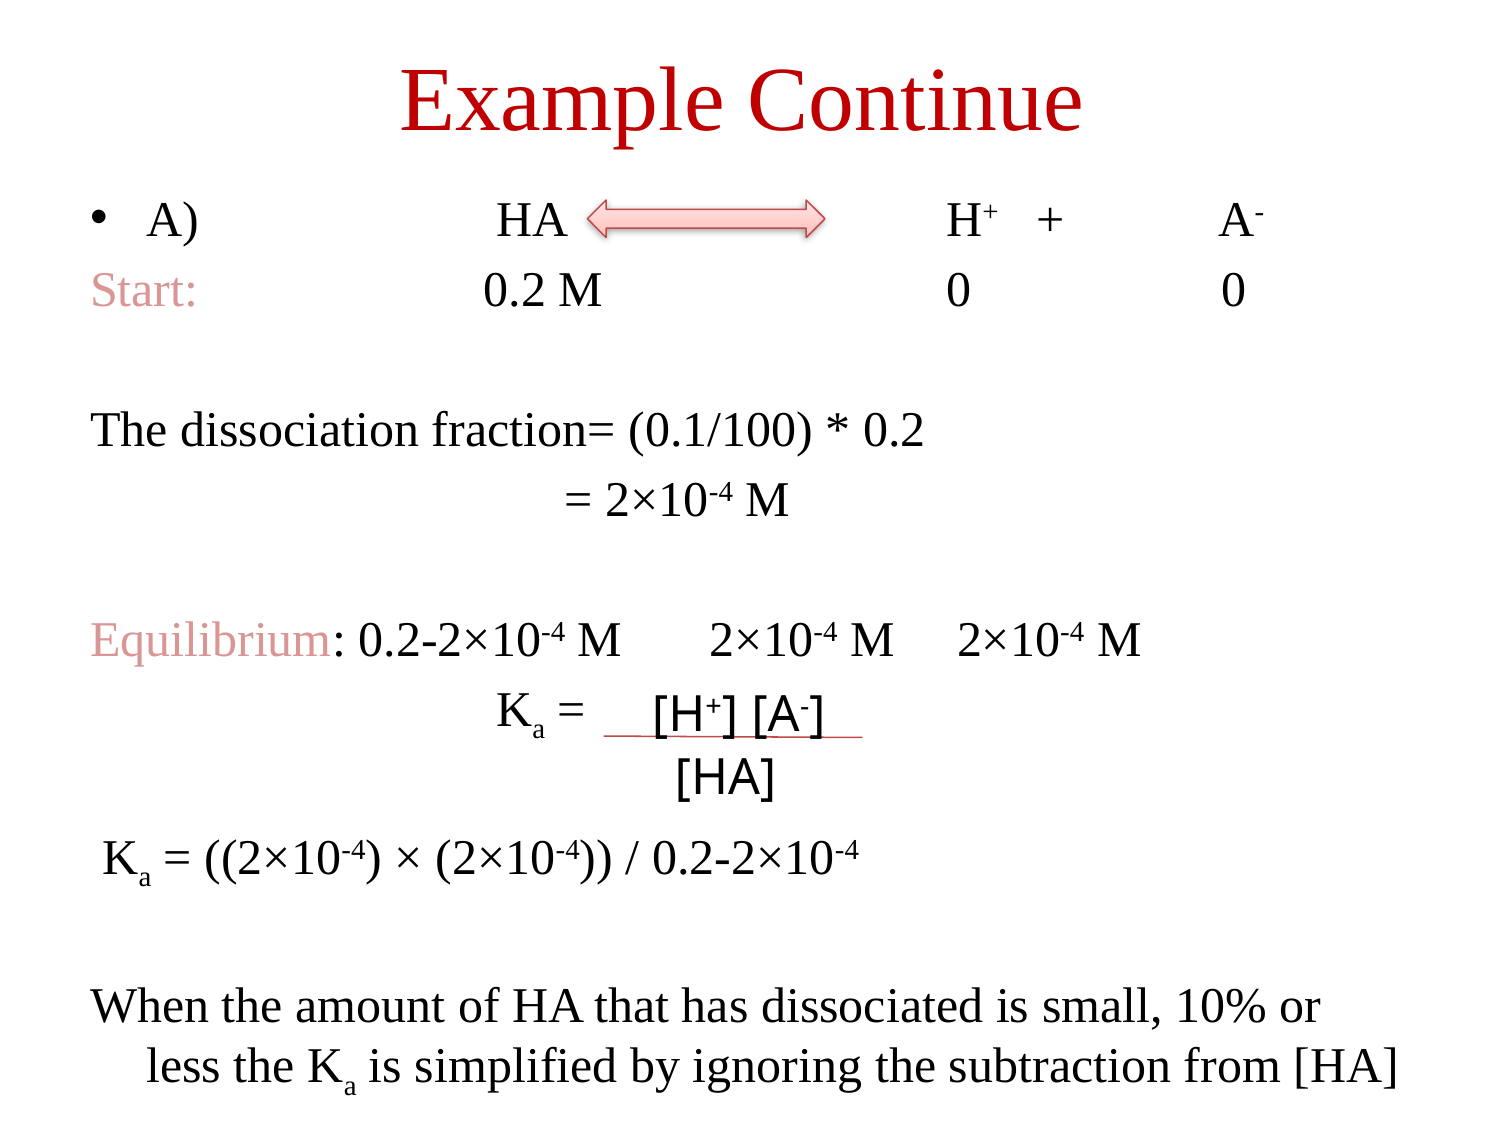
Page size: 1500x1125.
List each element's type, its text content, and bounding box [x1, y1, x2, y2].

text_box [586, 199, 826, 239]
title Example Continue [67, 0, 1418, 188]
text_box [H+] [A-] [637, 674, 848, 734]
list A) HA H+ + A- Start: 0.2 M 0 0 The dissociation fraction= (0.1/100) * 0.2 = 2×10-4 M Equilibrium: 0.2-2×10-4 M 2×10-4 M 2×10-4 M Ka = Ka = ((2×10-4) × (2×10-4)) / 0.2-2×10-4 When the amount of HA that has dissociated is small, 10% or less the Ka is simplified by ignoring the subtraction from [HA] [75, 178, 1425, 1125]
text_box [HA] [659, 747, 806, 812]
